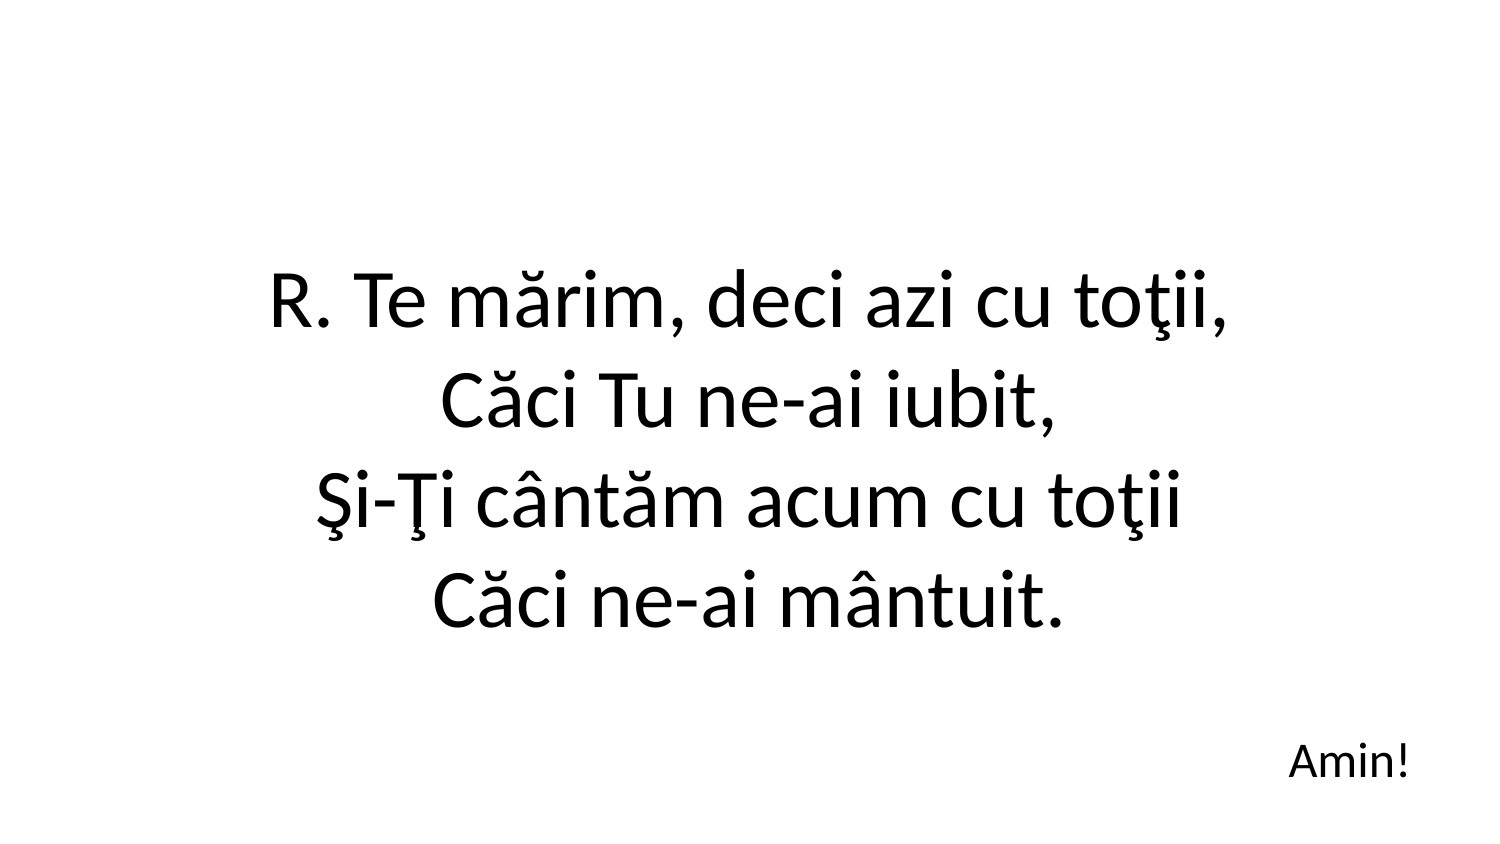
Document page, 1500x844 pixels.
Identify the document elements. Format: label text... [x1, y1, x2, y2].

text_box Amin! [1273, 674, 1427, 795]
text_box R. Te mărim, deci azi cu toţii, Căci Tu ne-ai iubit, Şi-Ţi cântăm acum cu toţii Căci ne-ai mântuit. [253, 192, 1247, 652]
